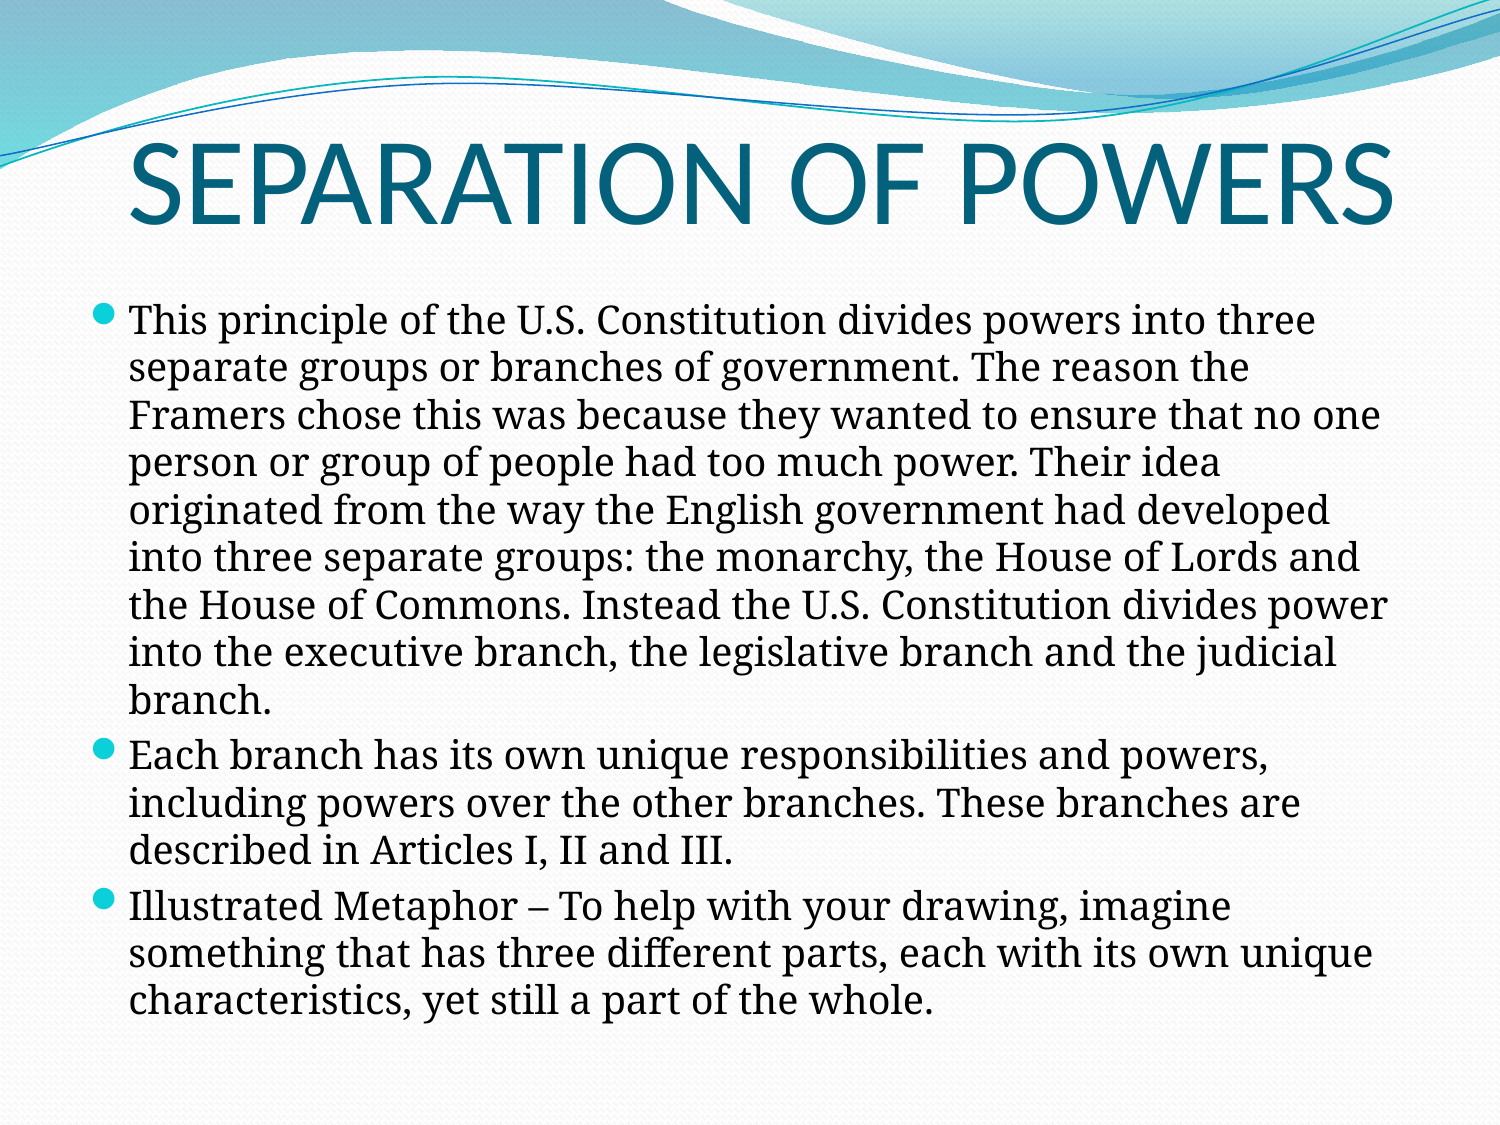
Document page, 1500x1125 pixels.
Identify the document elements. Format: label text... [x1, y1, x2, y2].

title SEPARATION OF POWERS [87, 62, 1438, 250]
list This principle of the U.S. Constitution divides powers into three separate groups or branches of government. The reason the Framers chose this was because they wanted to ensure that no one person or group of people had too much power. Their idea originated from the way the English government had developed into three separate groups: the monarchy, the House of Lords and the House of Commons. Instead the U.S. Constitution divides power into the executive branch, the legislative branch and the judicial branch. Each branch has its own unique responsibilities and powers, including powers over the other branches. These branches are described in Articles I, II and III. Illustrated Metaphor – To help with your drawing, imagine something that has three different parts, each with its own unique characteristics, yet still a part of the whole. [75, 287, 1425, 1038]
